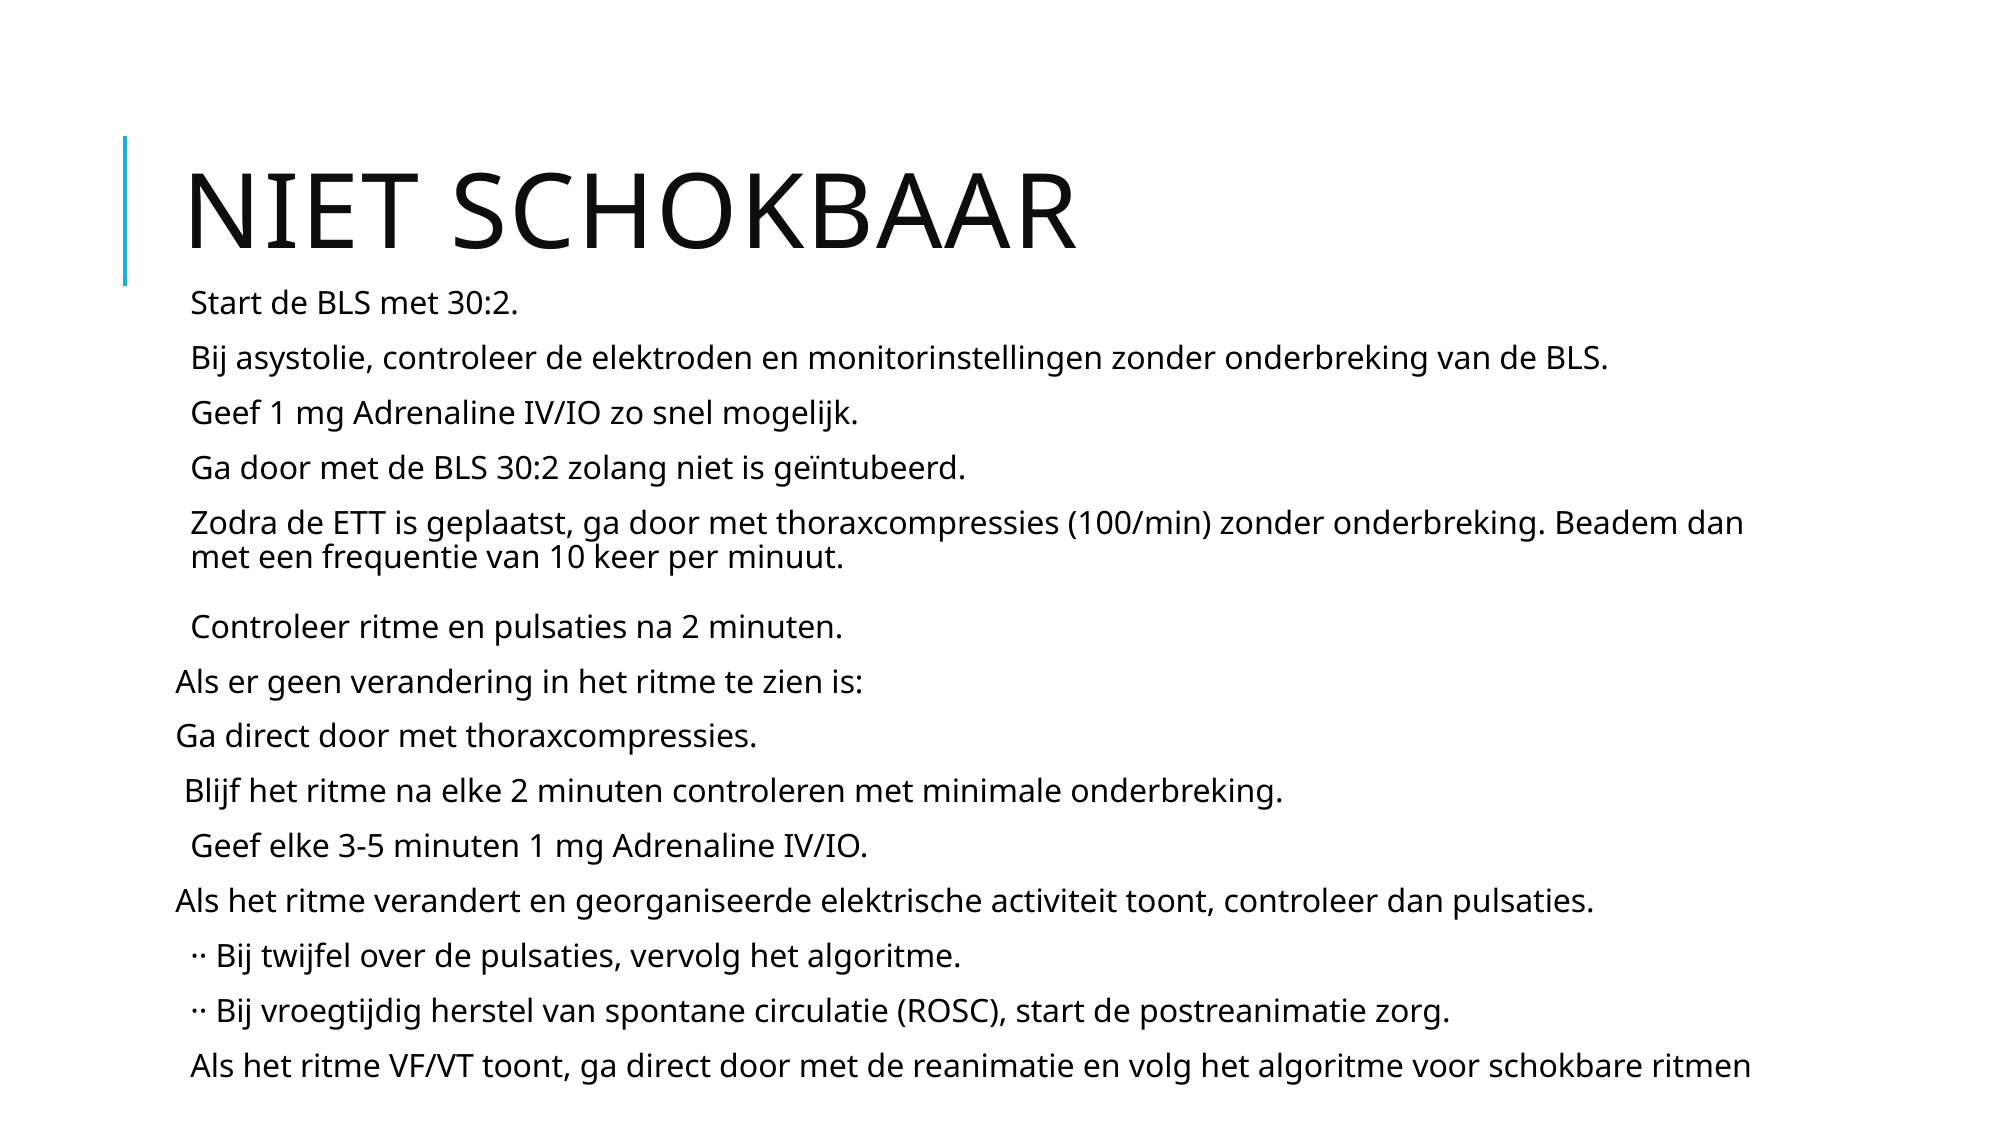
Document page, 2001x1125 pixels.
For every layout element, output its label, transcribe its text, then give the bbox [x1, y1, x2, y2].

title Niet schokbaar [168, 96, 1763, 279]
list Start de BLS met 30:2. Bij asystolie, controleer de elektroden en monitorinstellingen zonder onderbreking van de BLS. Geef 1 mg Adrenaline IV/IO zo snel mogelijk. Ga door met de BLS 30:2 zolang niet is geïntubeerd. Zodra de ETT is geplaatst, ga door met thoraxcompressies (100/min) zonder onderbreking. Beadem dan met een frequentie van 10 keer per minuut. Controleer ritme en pulsaties na 2 minuten. Als er geen verandering in het ritme te zien is: Ga direct door met thoraxcompressies. Blijf het ritme na elke 2 minuten controleren met minimale onderbreking. Geef elke 3-5 minuten 1 mg Adrenaline IV/IO. Als het ritme verandert en georganiseerde elektrische activiteit toont, controleer dan pulsaties. ·· Bij twijfel over de pulsaties, vervolg het algoritme. ·· Bij vroegtijdig herstel van spontane circulatie (ROSC), start de postreanimatie zorg. Als het ritme VF/VT toont, ga direct door met de reanimatie en volg het algoritme voor schokbare ritmen [168, 279, 1763, 1107]
